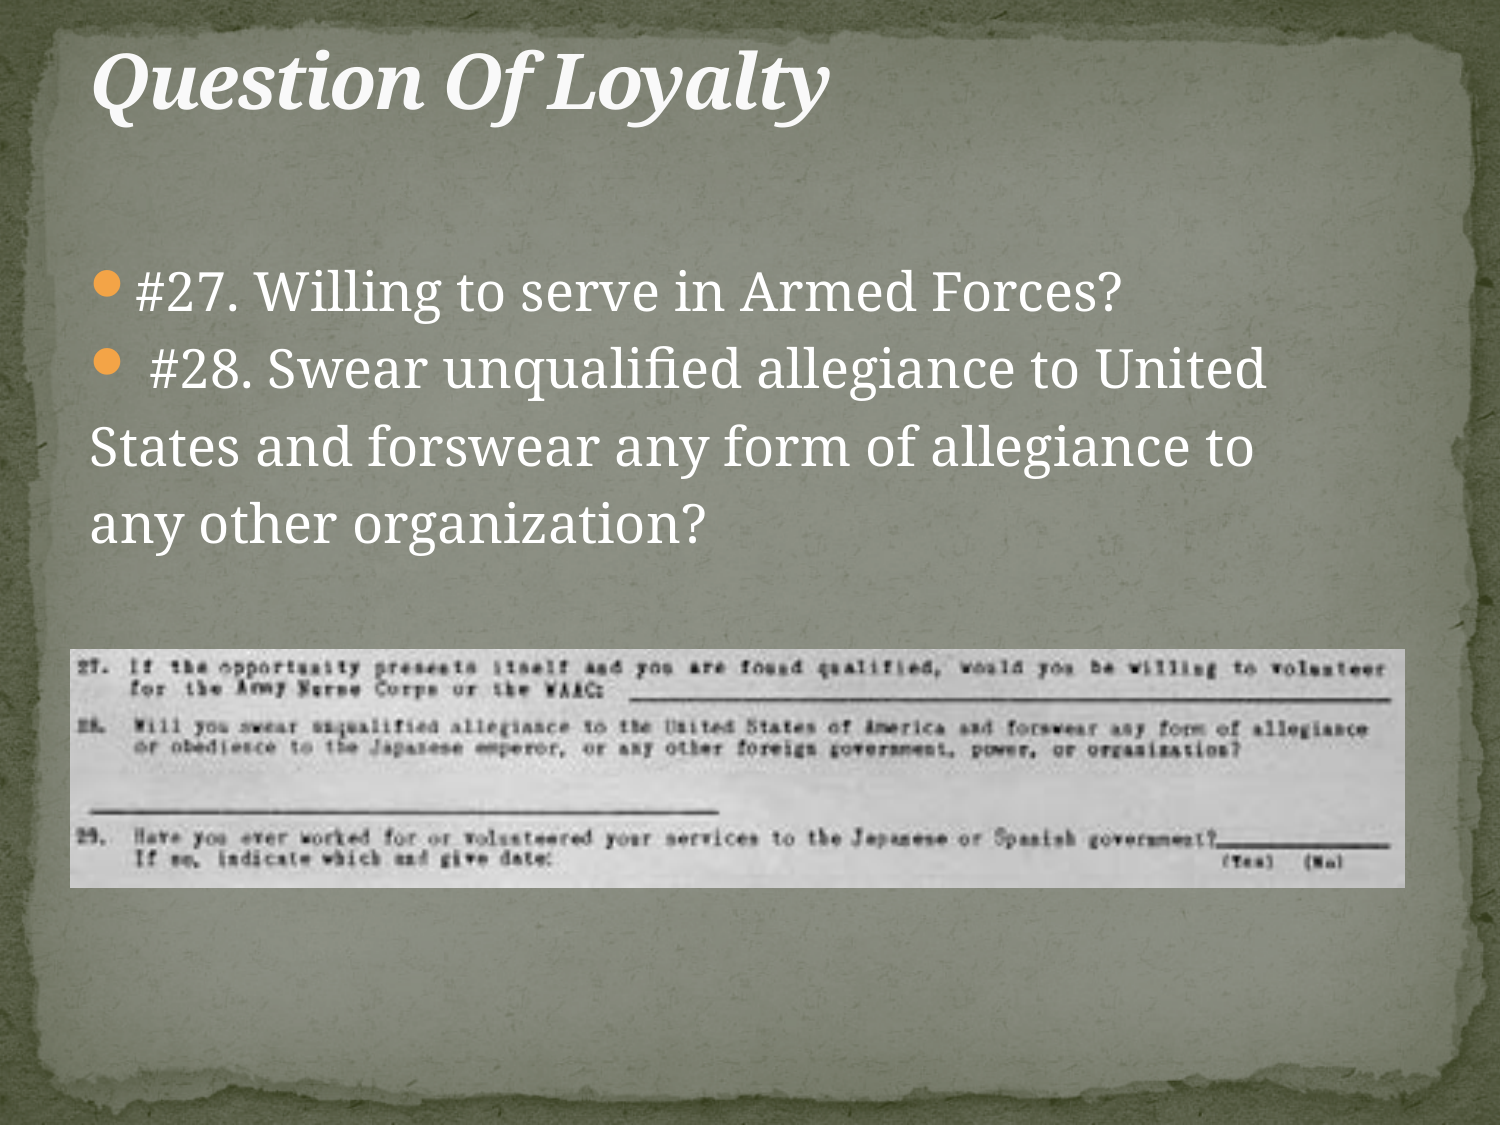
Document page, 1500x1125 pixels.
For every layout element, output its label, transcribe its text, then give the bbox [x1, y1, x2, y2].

title Question Of Loyalty [74, 24, 1425, 225]
picture [70, 649, 1406, 888]
list #27. Willing to serve in Armed Forces? #28. Swear unqualified allegiance to United States and forswear any form of allegiance to any other organization? [75, 249, 1425, 1000]
